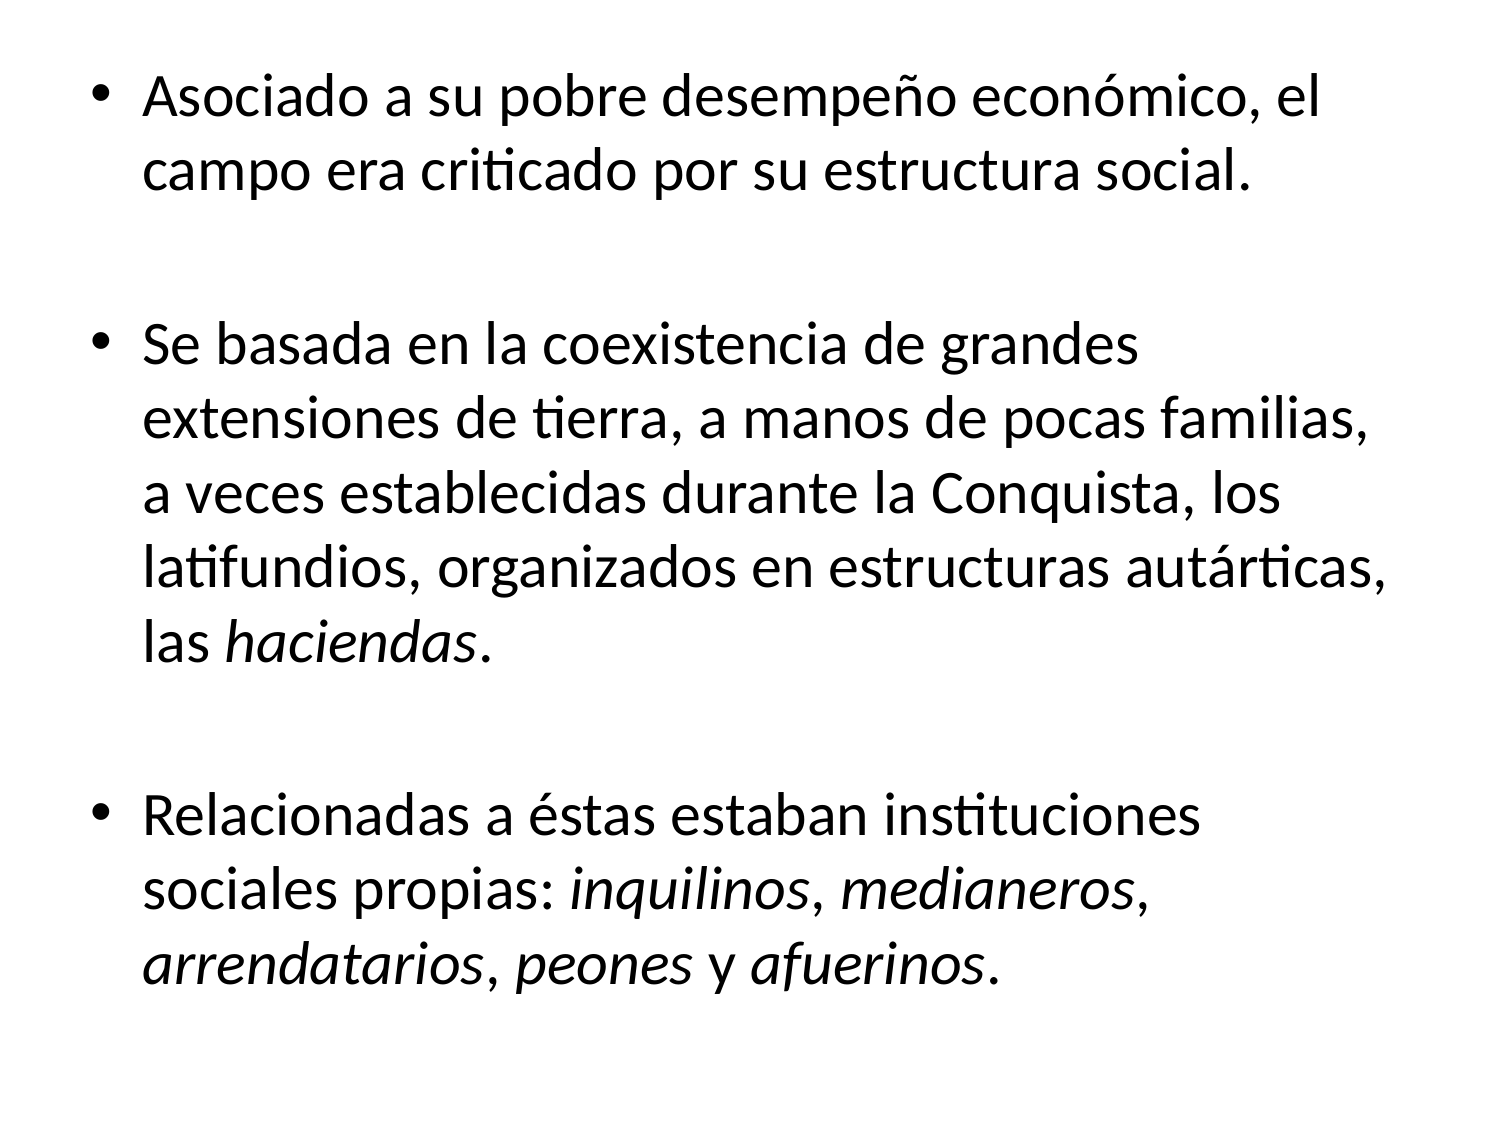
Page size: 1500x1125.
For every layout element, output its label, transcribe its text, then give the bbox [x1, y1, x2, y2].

list Asociado a su pobre desempeño económico, el campo era criticado por su estructura social. Se basada en la coexistencia de grandes extensiones de tierra, a manos de pocas familias, a veces establecidas durante la Conquista, los latifundios, organizados en estructuras autárticas, las haciendas. Relacionadas a éstas estaban instituciones sociales propias: inquilinos, medianeros, arrendatarios, peones y afuerinos. [75, 46, 1425, 1005]
